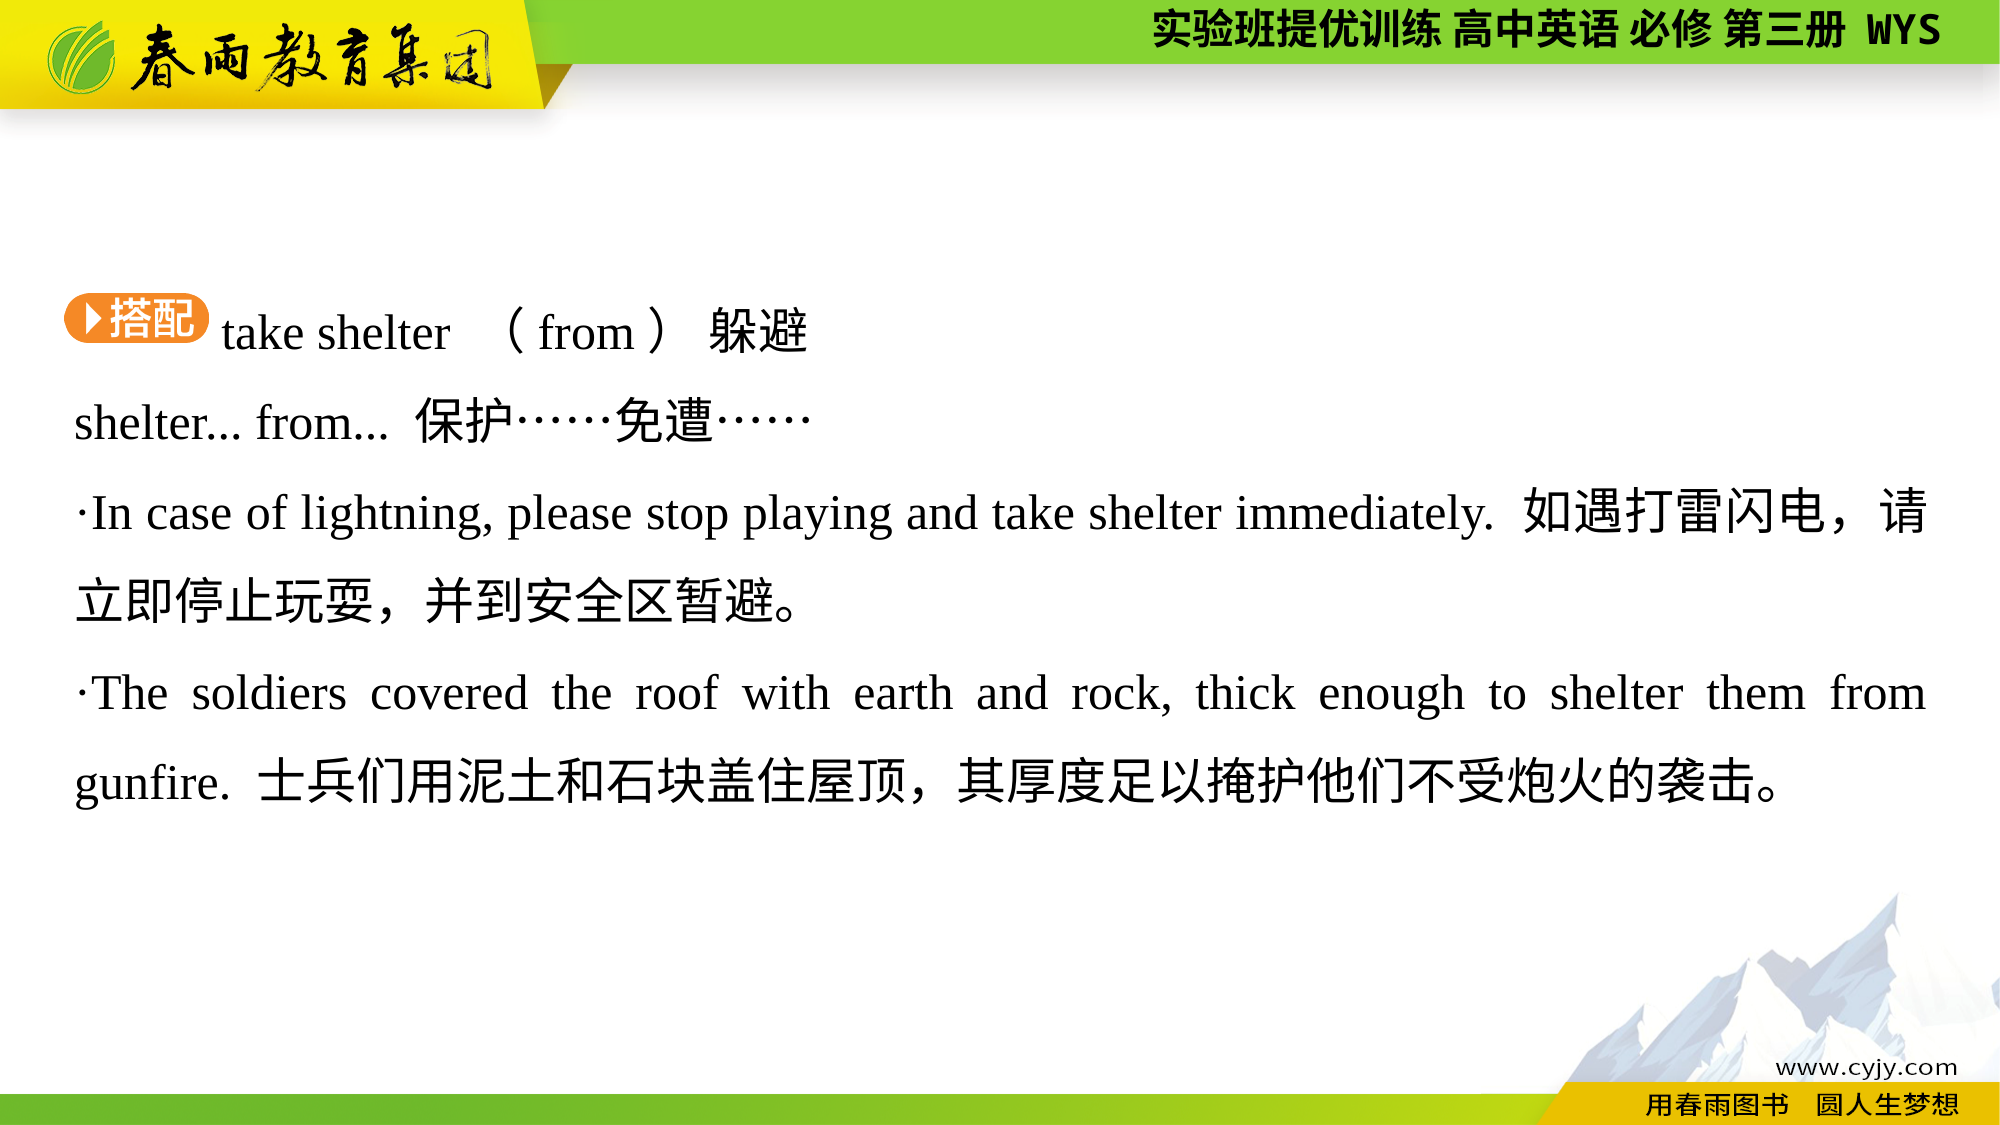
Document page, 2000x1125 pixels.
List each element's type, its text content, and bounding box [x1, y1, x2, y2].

list take shelter （from） 躲避 shelter... from... 保护……免遭…… ·In case of lightning, please stop playing and take shelter immediately. 如遇打雷闪电，请立即停止玩耍，并到安全区暂避。 ·The soldiers covered the roof with earth and rock, thick enough to shelter them from gunfire. 士兵们用泥土和石块盖住屋顶，其厚度足以掩护他们不受炮火的袭击。 [59, 261, 1944, 823]
picture [0, 0, 2000, 1125]
